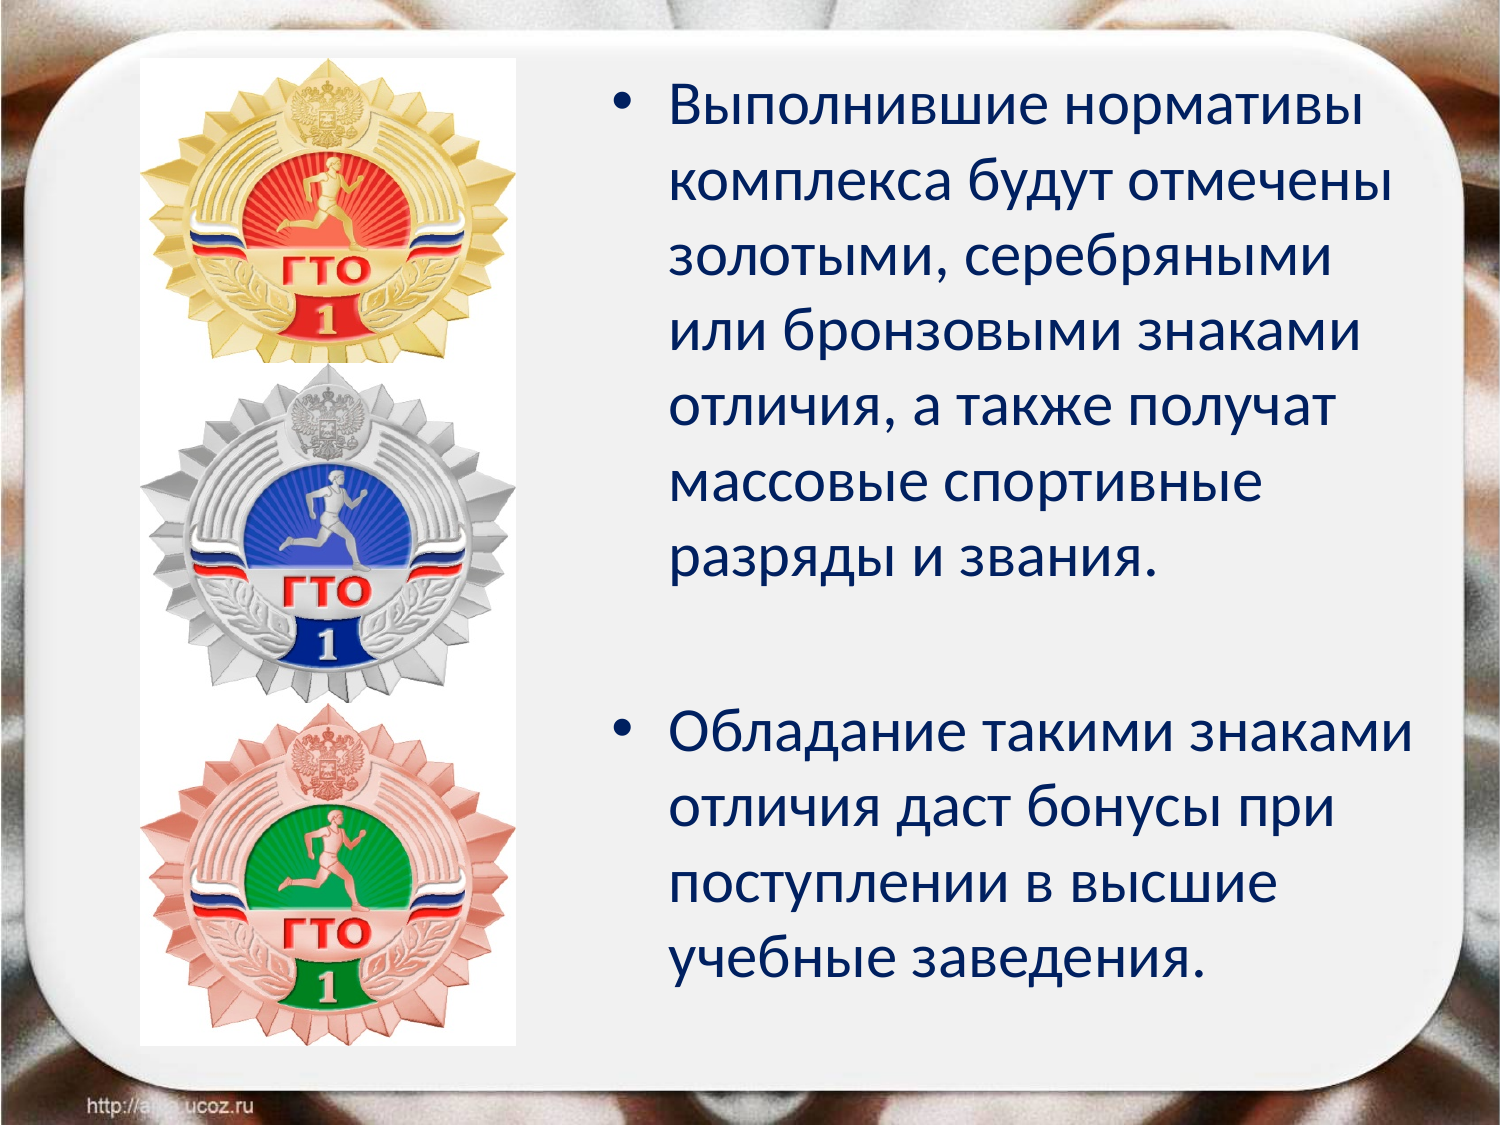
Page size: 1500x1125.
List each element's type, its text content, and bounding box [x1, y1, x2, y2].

picture [0, 0, 1500, 1125]
list Выполнившие нормативы комплекса будут отмечены золотыми, серебряными или бронзовыми знаками отличия, а также получат массовые спортивные разряды и звания. Обладание такими знаками отличия даст бонусы при поступлении в высшие учебные заведения. [596, 54, 1437, 1059]
